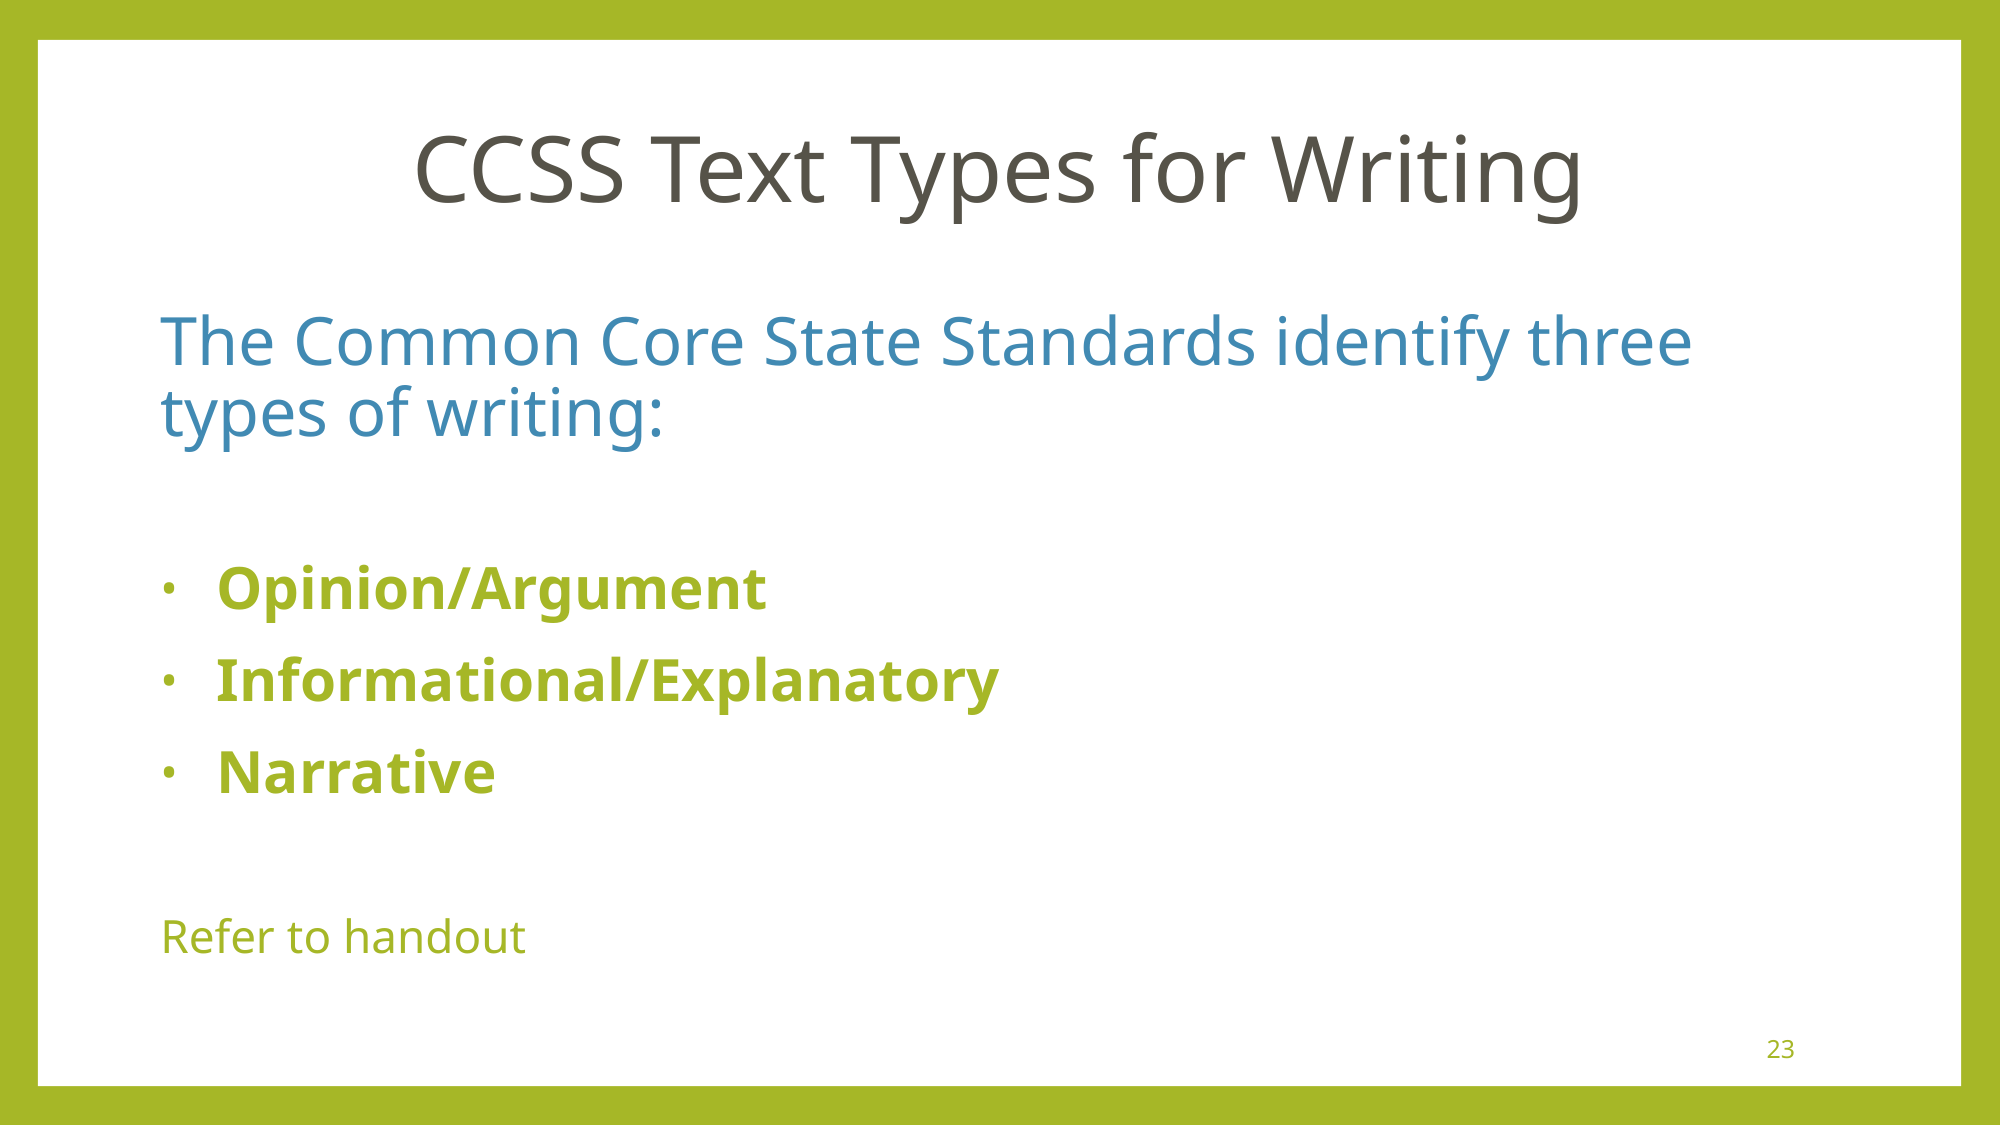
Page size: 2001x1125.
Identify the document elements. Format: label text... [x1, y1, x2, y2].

list The Common Core State Standards identify three types of writing: Opinion/Argument Informational/Explanatory Narrative Refer to handout [145, 299, 1878, 1073]
title CCSS Text Types for Writing [324, 45, 1675, 299]
slide_number 23 [1530, 1020, 1811, 1081]
